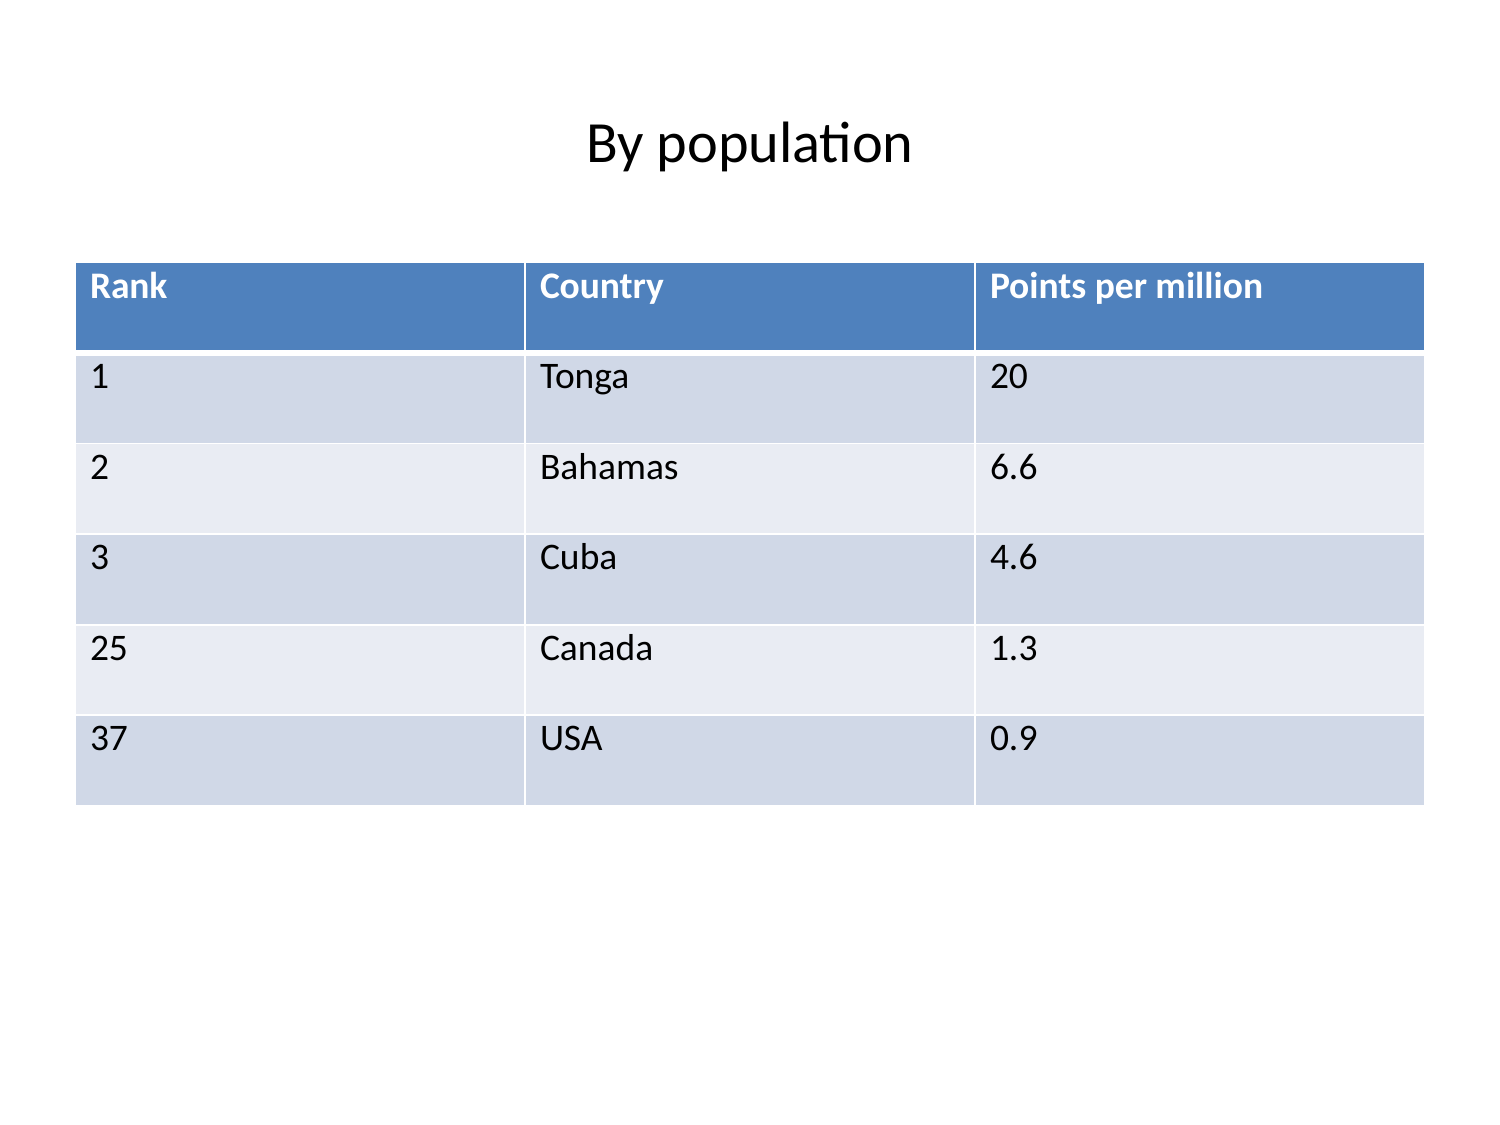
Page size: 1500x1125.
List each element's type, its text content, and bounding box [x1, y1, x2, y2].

table_cell 37 [76, 716, 524, 805]
table_cell USA [526, 716, 974, 805]
table_header Points per million [976, 263, 1424, 350]
table_cell 25 [76, 626, 524, 714]
table_header Country [526, 263, 974, 350]
table_header Rank [76, 263, 524, 350]
table_cell 3 [76, 535, 524, 624]
table_cell 1 [76, 356, 524, 443]
table_cell Canada [526, 626, 974, 714]
table_cell Cuba [526, 535, 974, 624]
table_cell 4.6 [976, 535, 1424, 624]
table_cell 2 [76, 444, 524, 533]
table_cell Tonga [526, 356, 974, 443]
table_cell 6.6 [976, 444, 1424, 533]
table_cell 20 [976, 356, 1424, 443]
table_cell 1.3 [976, 626, 1424, 714]
table_cell Bahamas [526, 444, 974, 533]
table_cell 0.9 [976, 716, 1424, 805]
title By population [75, 45, 1425, 233]
